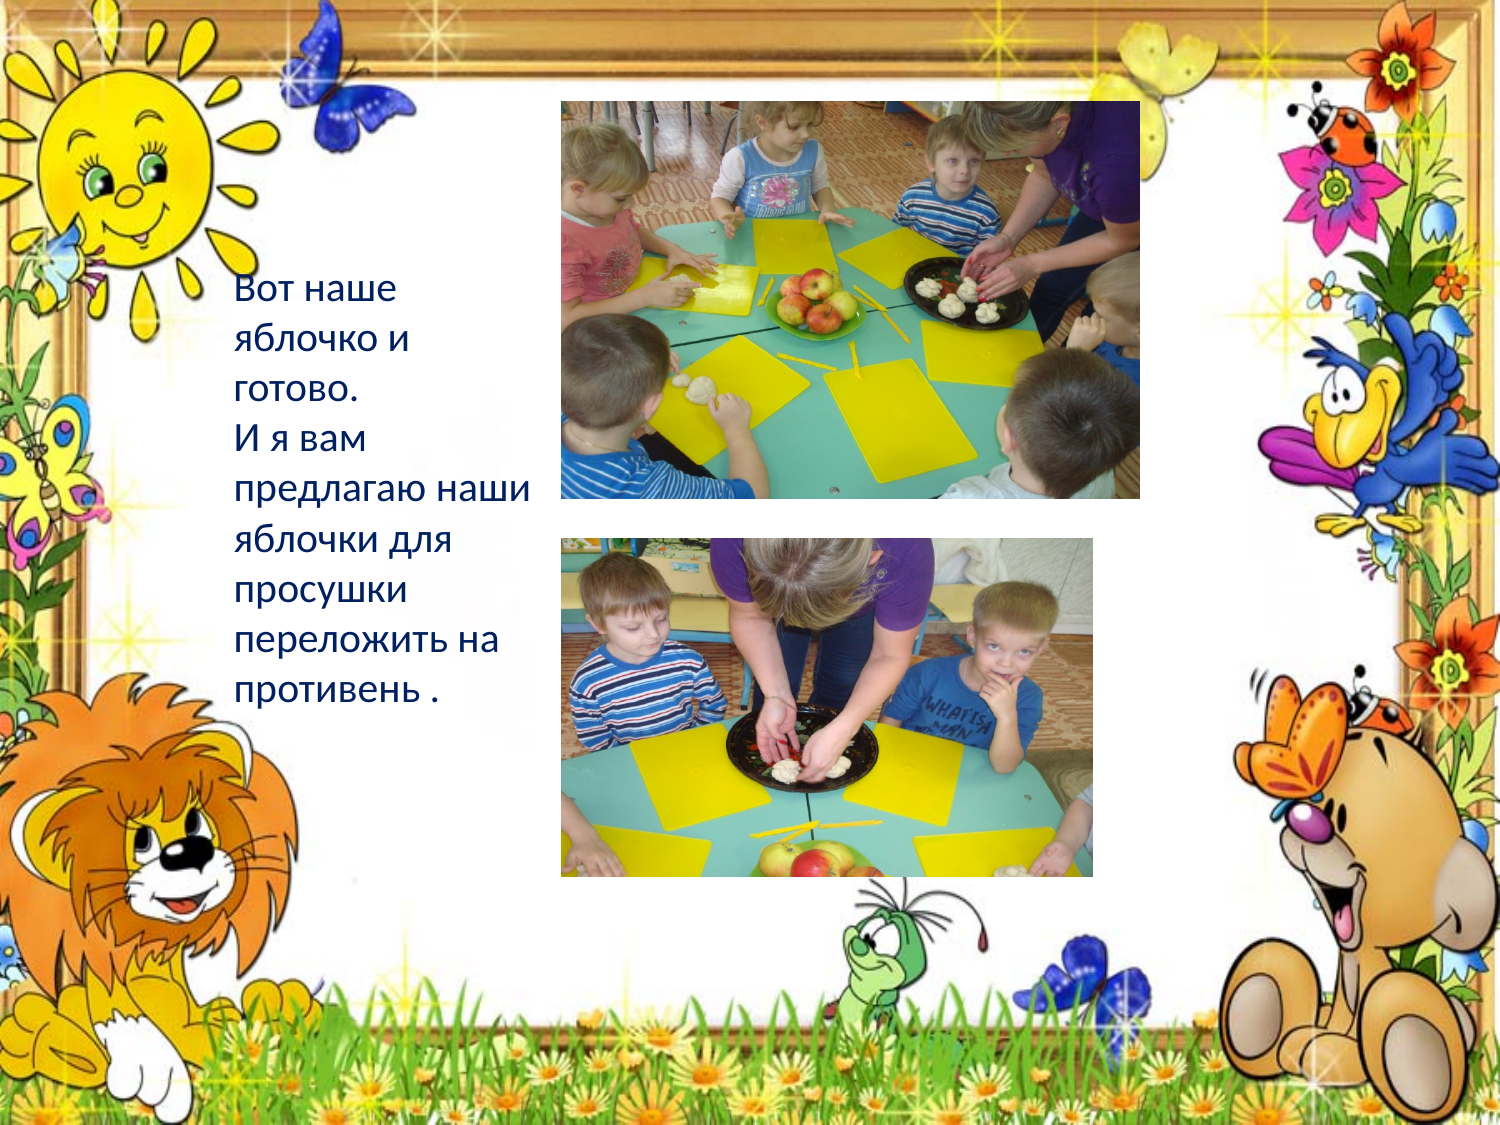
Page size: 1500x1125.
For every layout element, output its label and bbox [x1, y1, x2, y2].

picture [560, 538, 1093, 878]
list [0, 0, 1500, 1125]
picture [560, 101, 1141, 500]
